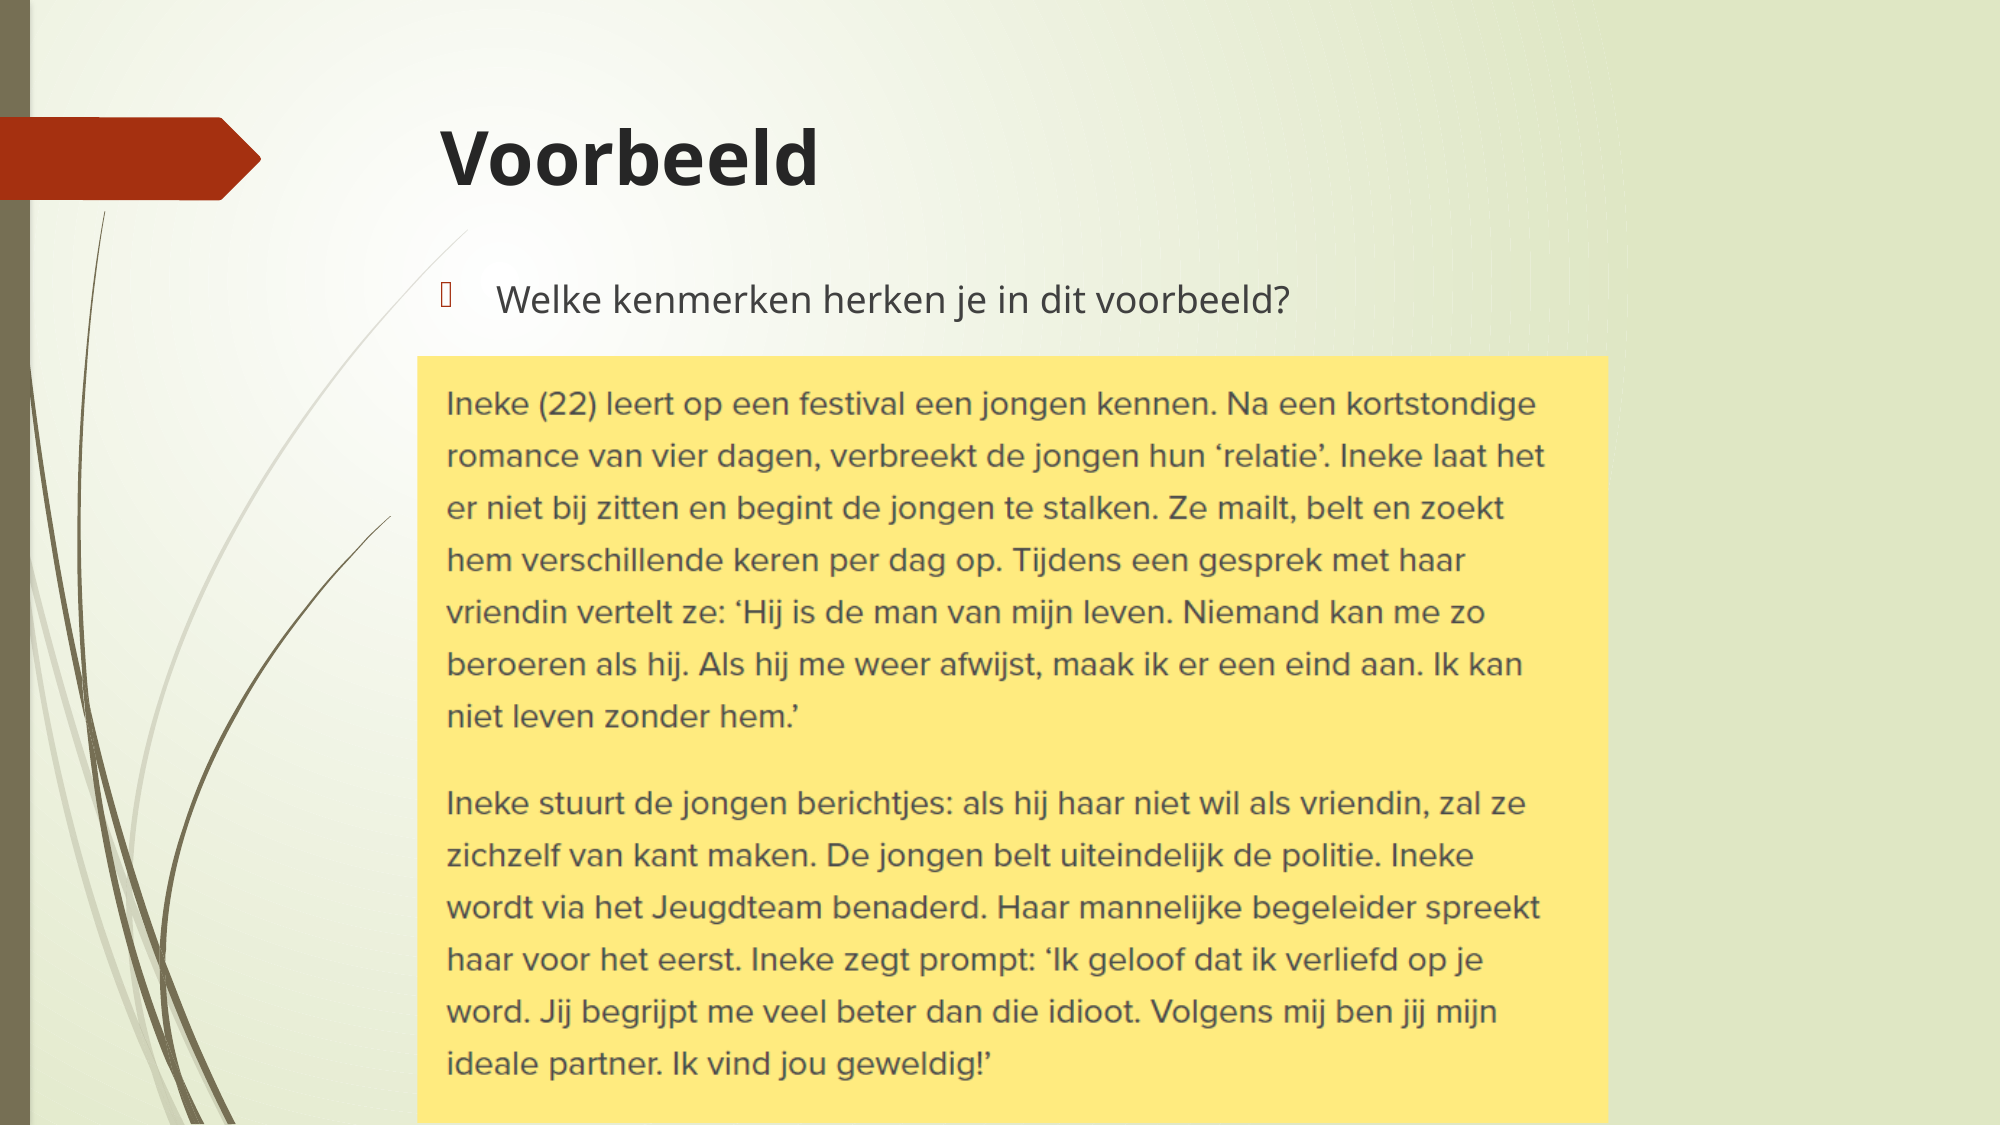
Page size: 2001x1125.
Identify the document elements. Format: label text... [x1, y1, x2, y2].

picture [417, 356, 1609, 1123]
title Voorbeeld [425, 102, 1888, 268]
list Welke kenmerken herken je in dit voorbeeld? [424, 268, 1888, 357]
